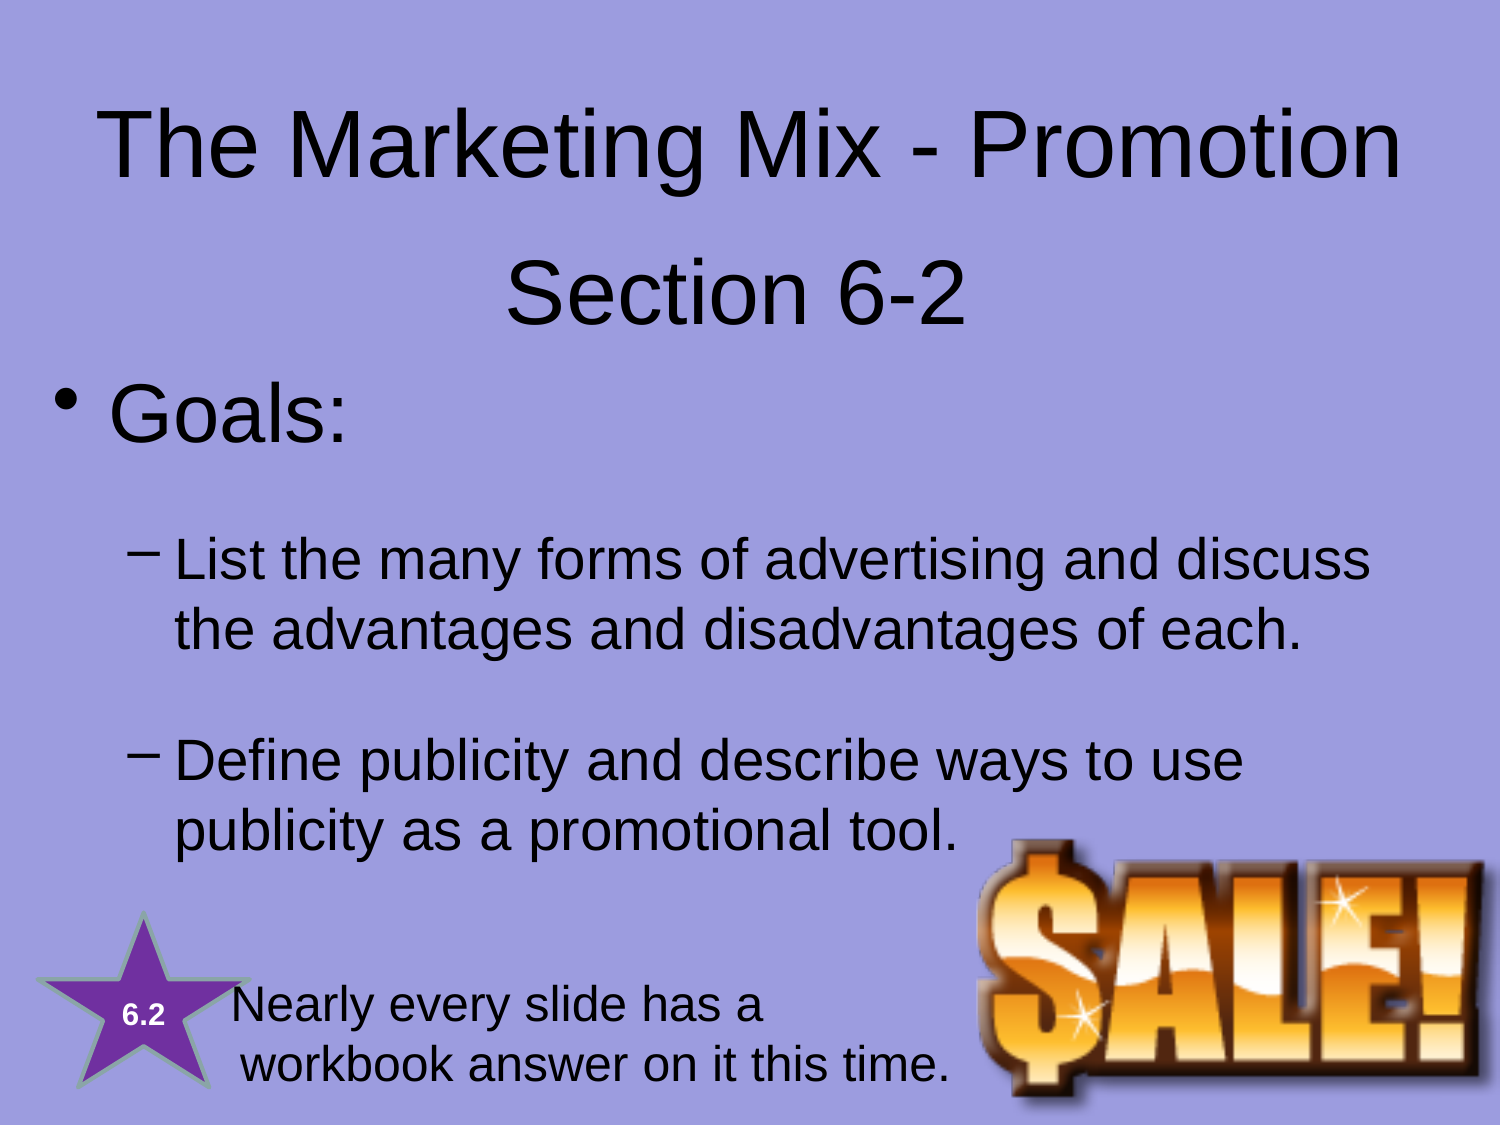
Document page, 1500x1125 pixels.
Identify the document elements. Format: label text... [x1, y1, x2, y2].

list Section 6-2 Goals: List the many forms of advertising and discuss the advantages and disadvantages of each. Define publicity and describe ways to use publicity as a promotional tool. Nearly every slide has a workbook answer on it this time. [37, 224, 1463, 1006]
picture [974, 712, 1500, 1125]
title The Marketing Mix - Promotion [74, 44, 1426, 224]
text_box 6.2 [75, 1006, 212, 1090]
